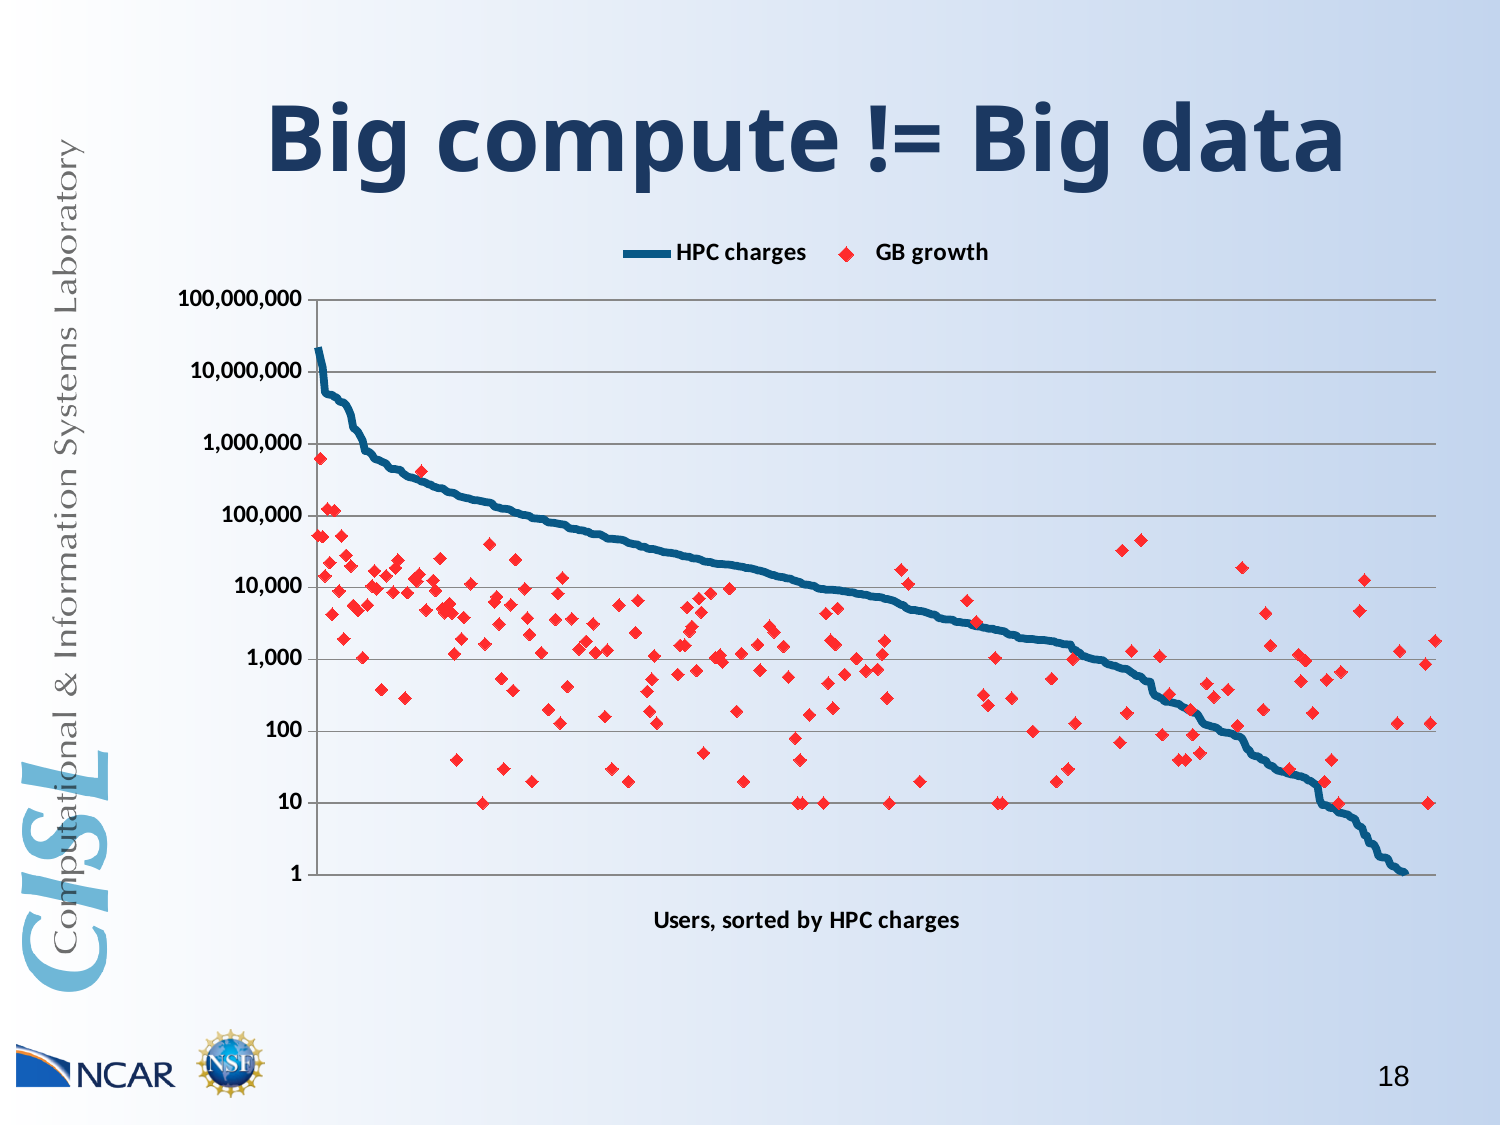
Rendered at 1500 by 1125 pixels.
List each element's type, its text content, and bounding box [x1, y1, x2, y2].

picture [196, 1028, 265, 1098]
picture [16, 1039, 180, 1090]
slide_number 18 [1074, 1021, 1426, 1101]
picture [16, 112, 134, 1012]
title Big compute != Big data [150, 44, 1463, 224]
chart [150, 224, 1463, 968]
